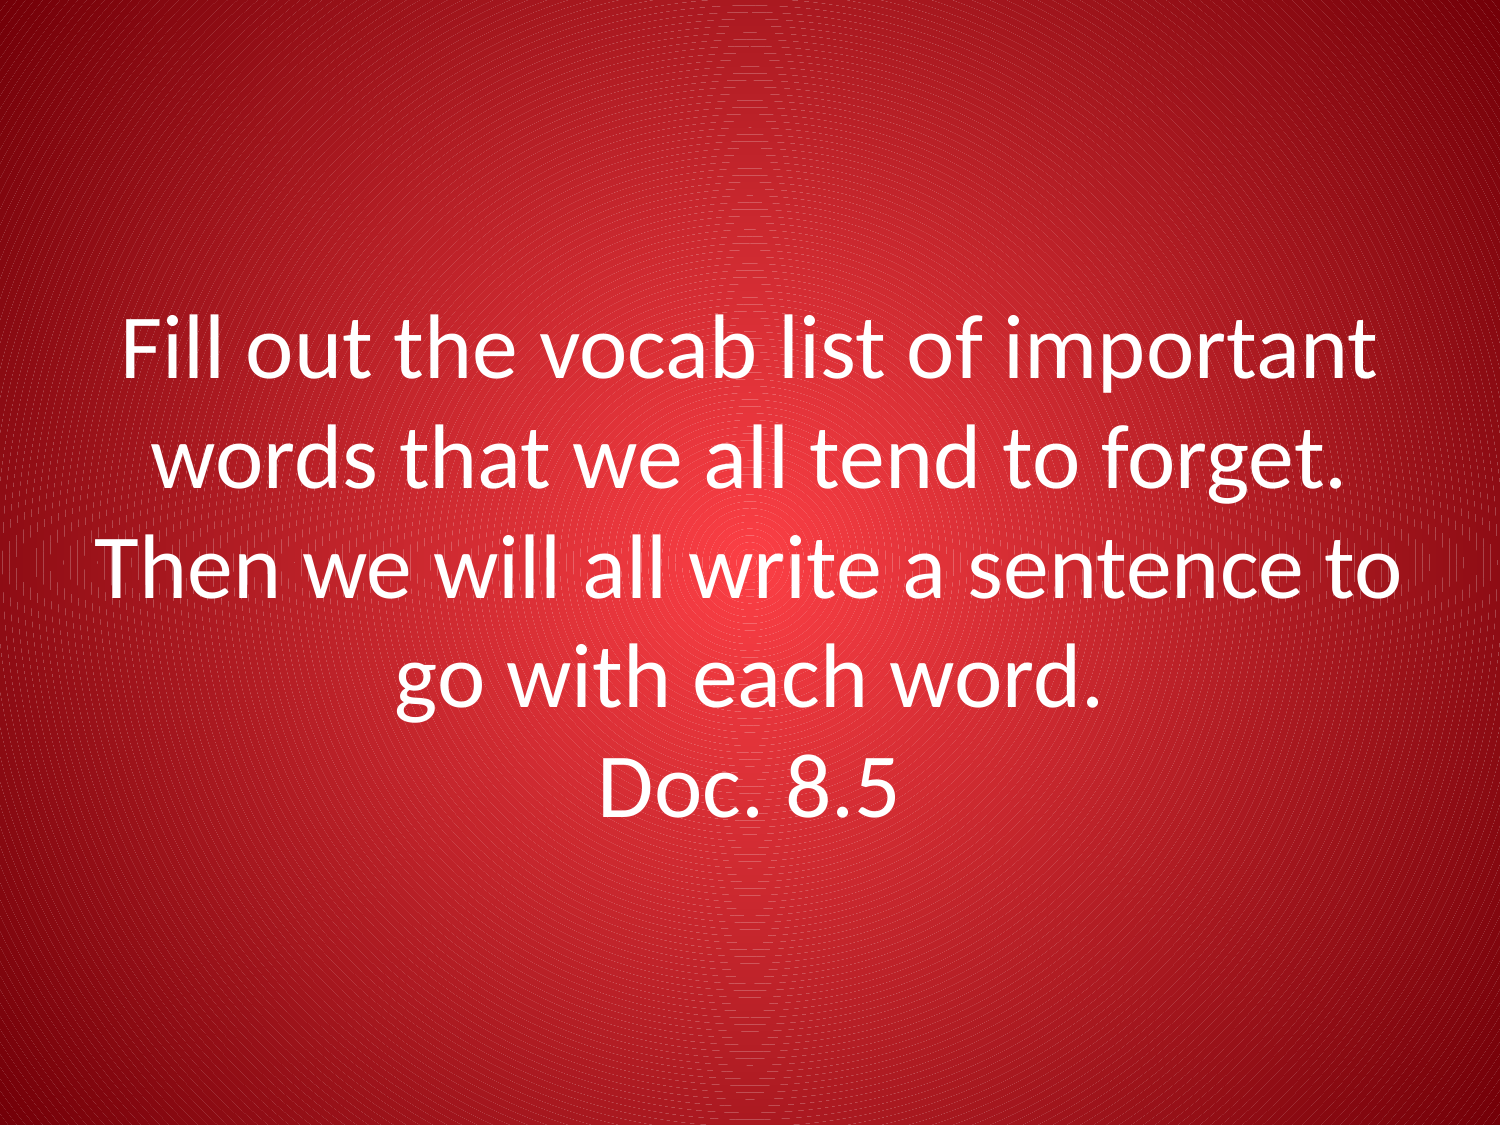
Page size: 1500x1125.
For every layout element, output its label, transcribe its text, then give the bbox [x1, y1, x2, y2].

title Fill out the vocab list of important words that we all tend to forget. Then we will all write a sentence to go with each word. Doc. 8.5 [75, 45, 1425, 1078]
